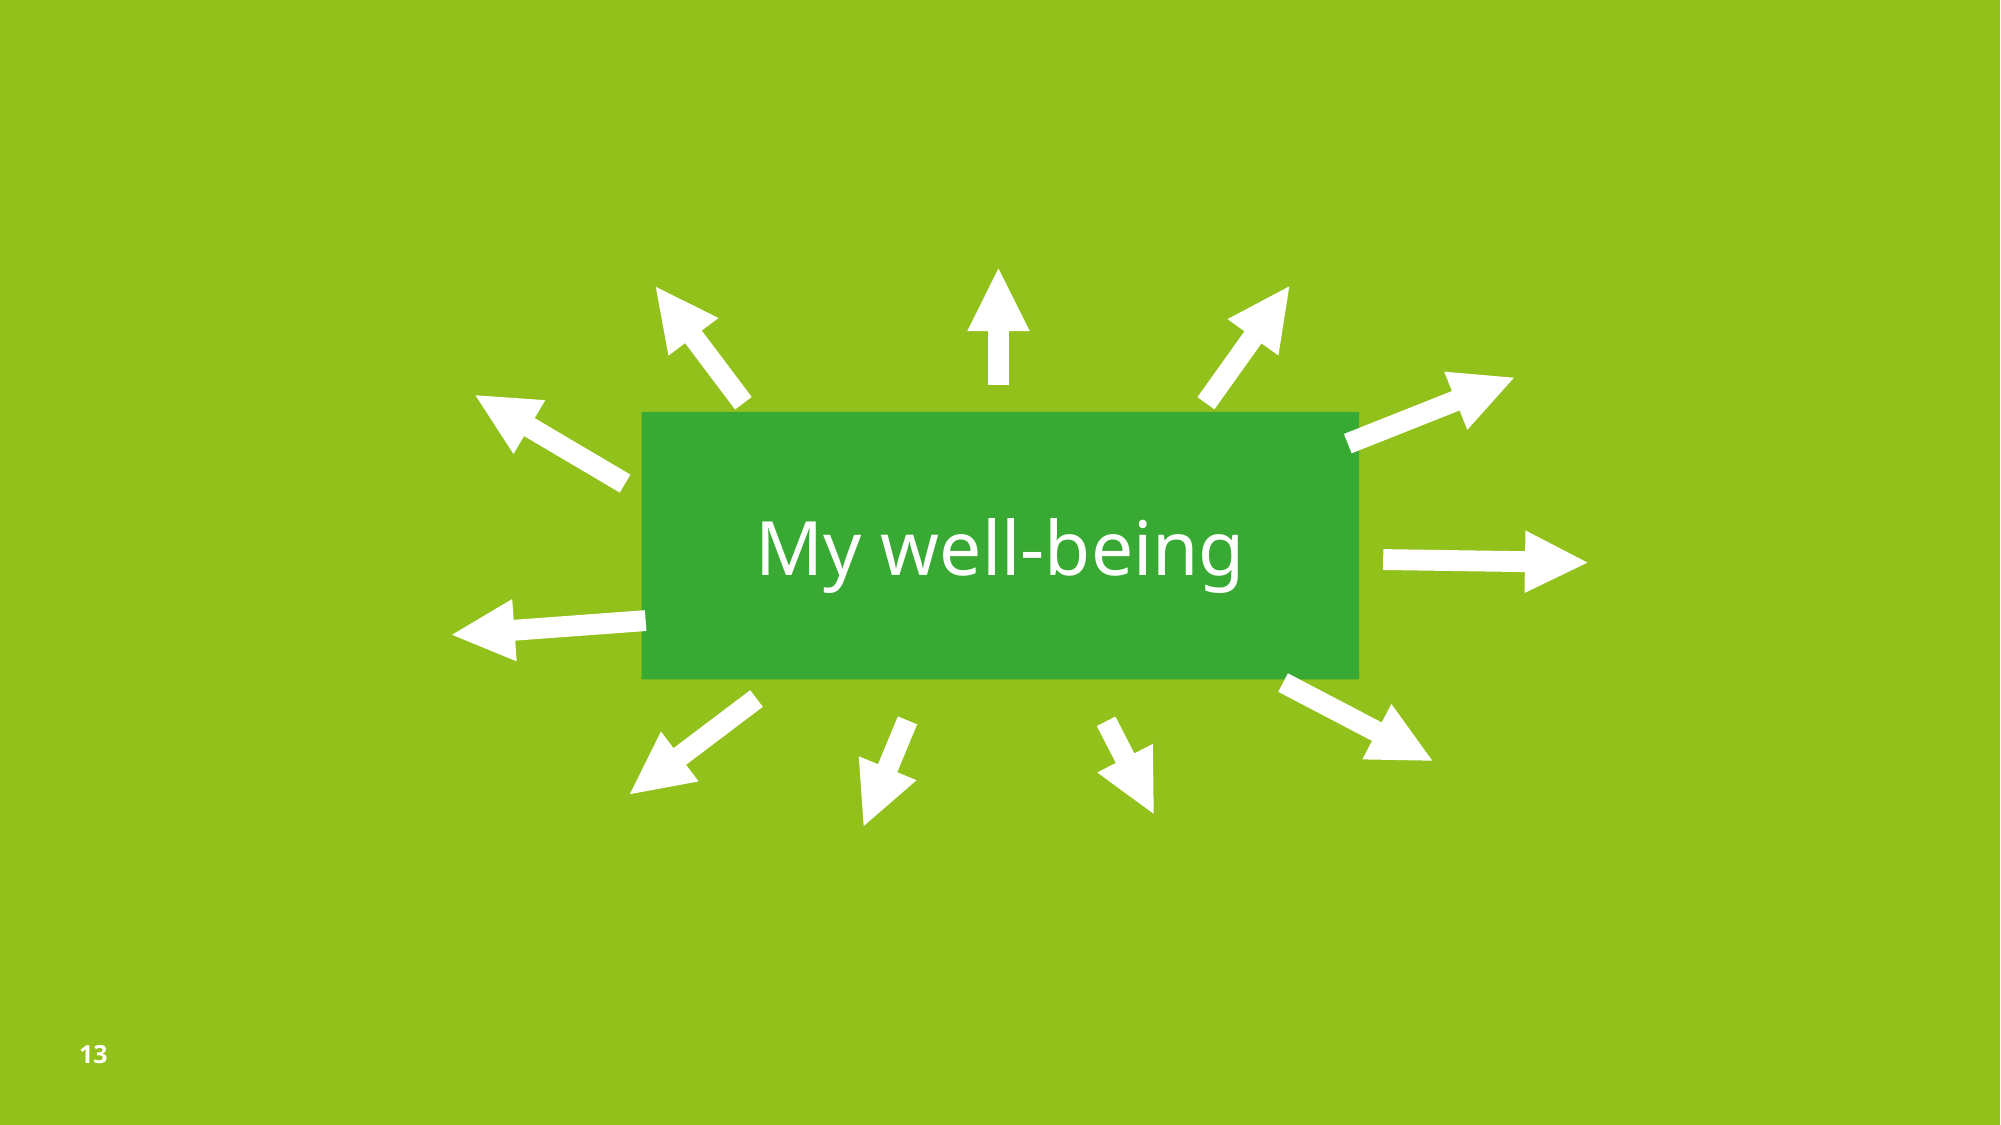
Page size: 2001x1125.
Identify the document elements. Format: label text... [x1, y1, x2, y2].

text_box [629, 698, 757, 795]
title My well-being [640, 411, 1360, 680]
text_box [863, 720, 908, 827]
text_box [1347, 377, 1514, 444]
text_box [475, 395, 626, 484]
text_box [452, 620, 646, 635]
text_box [1106, 721, 1154, 814]
slide_number 13 [79, 1023, 190, 1073]
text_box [655, 286, 744, 404]
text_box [1283, 682, 1433, 761]
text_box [1383, 559, 1588, 563]
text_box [1205, 286, 1290, 404]
